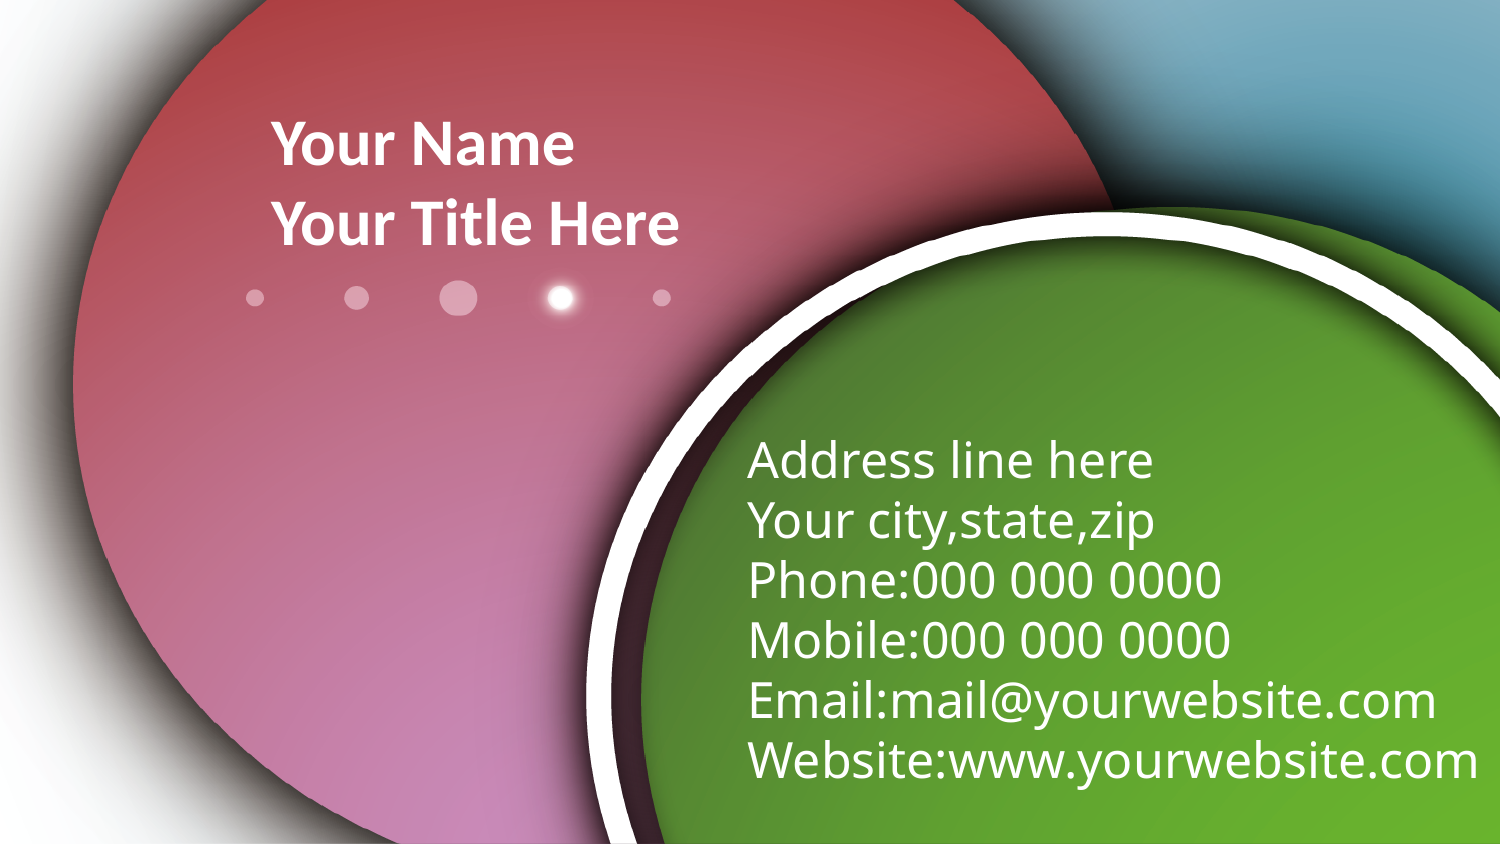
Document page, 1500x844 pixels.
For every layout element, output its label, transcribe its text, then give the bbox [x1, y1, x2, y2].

picture [0, 0, 1500, 844]
text_box Address line here Your city,state,zip Phone:000 000 0000 Mobile:000 000 0000 Email:mail@yourwebsite.com Website:www.yourwebsite.com [732, 421, 1496, 796]
text_box Your Name Your Title Here [256, 91, 696, 266]
